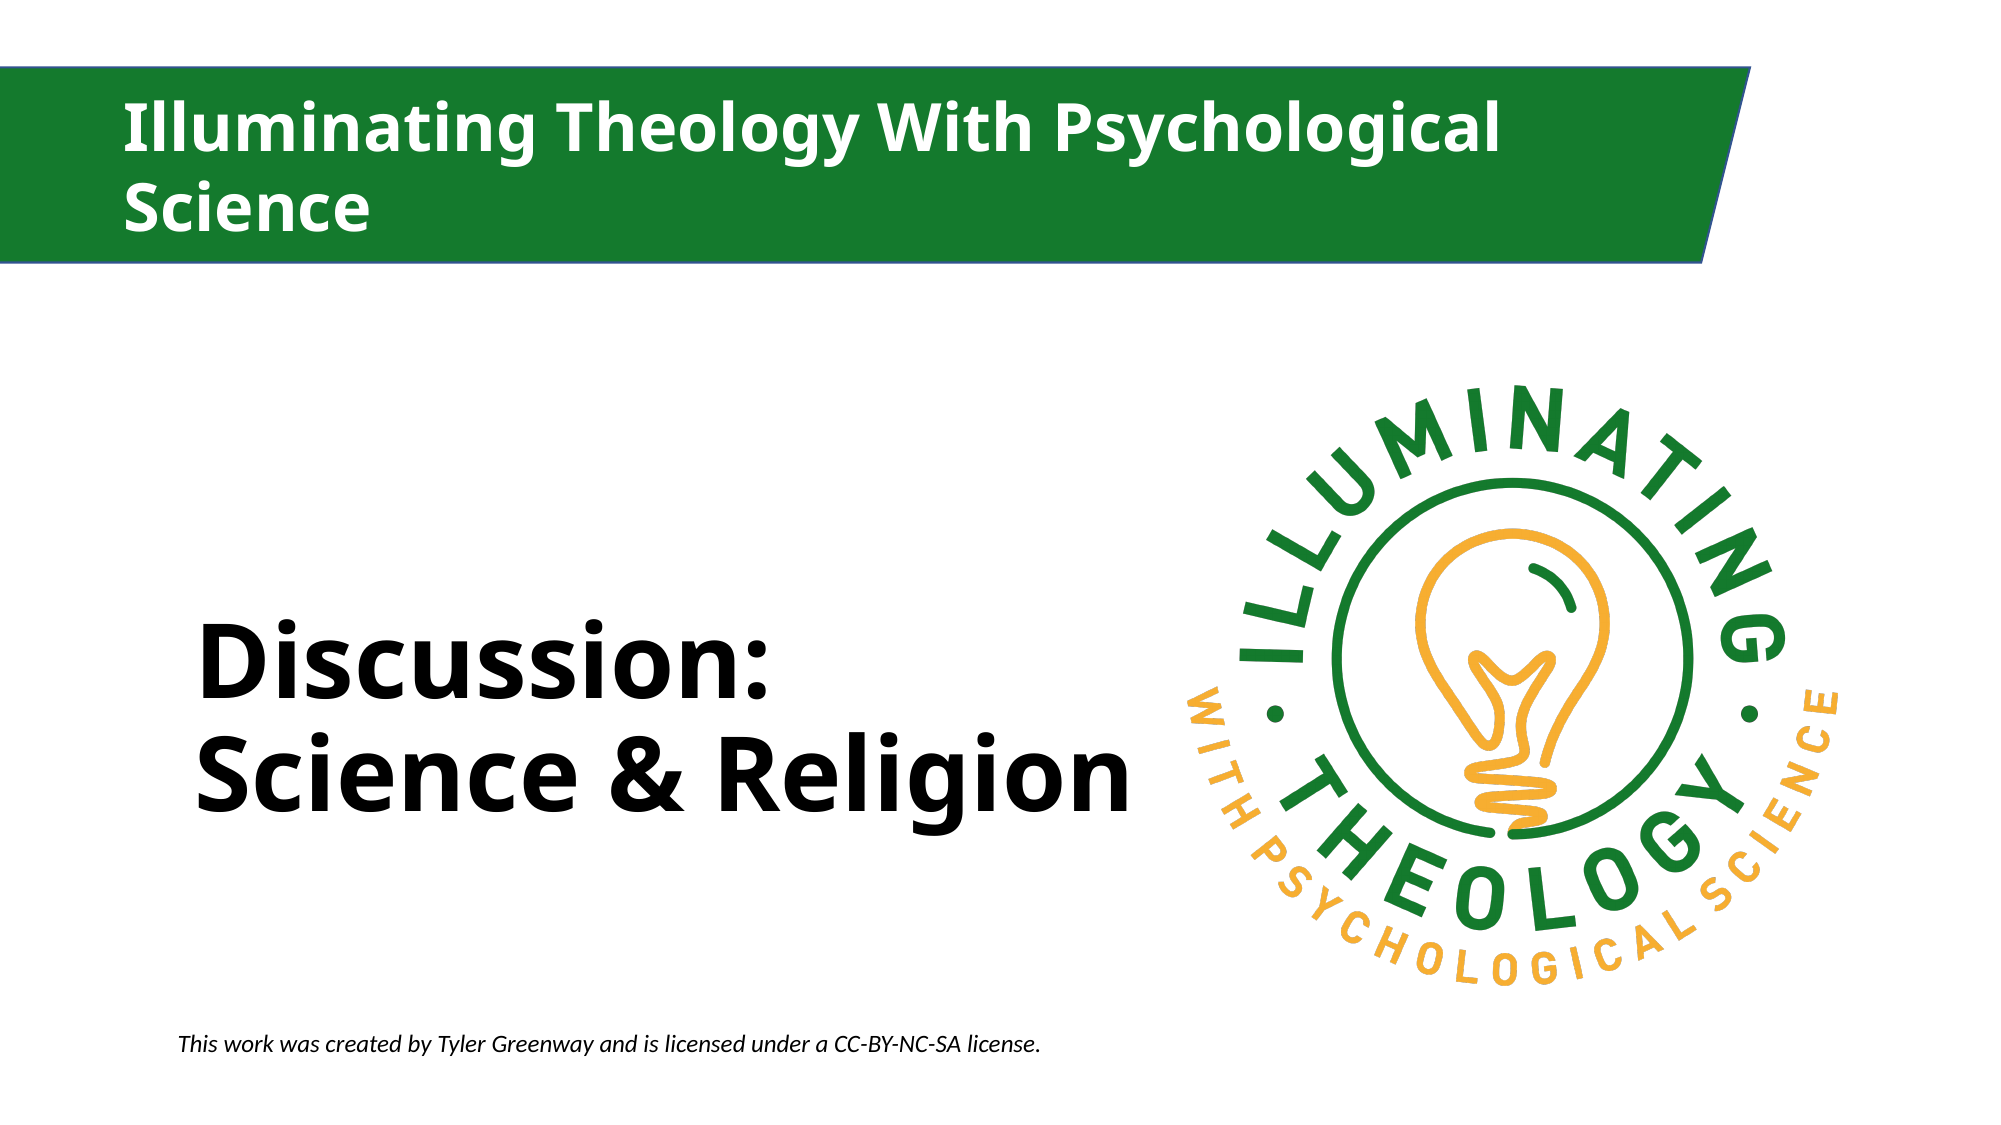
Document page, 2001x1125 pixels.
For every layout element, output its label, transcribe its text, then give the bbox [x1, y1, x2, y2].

title Discussion: Science & Religion [179, 350, 1154, 842]
picture [1187, 385, 1838, 986]
text_box This work was created by Tyler Greenway and is licensed under a CC-BY-NC-SA license. [162, 1020, 1154, 1066]
text_box Illuminating Theology With Psychological Science [0, 66, 1752, 264]
